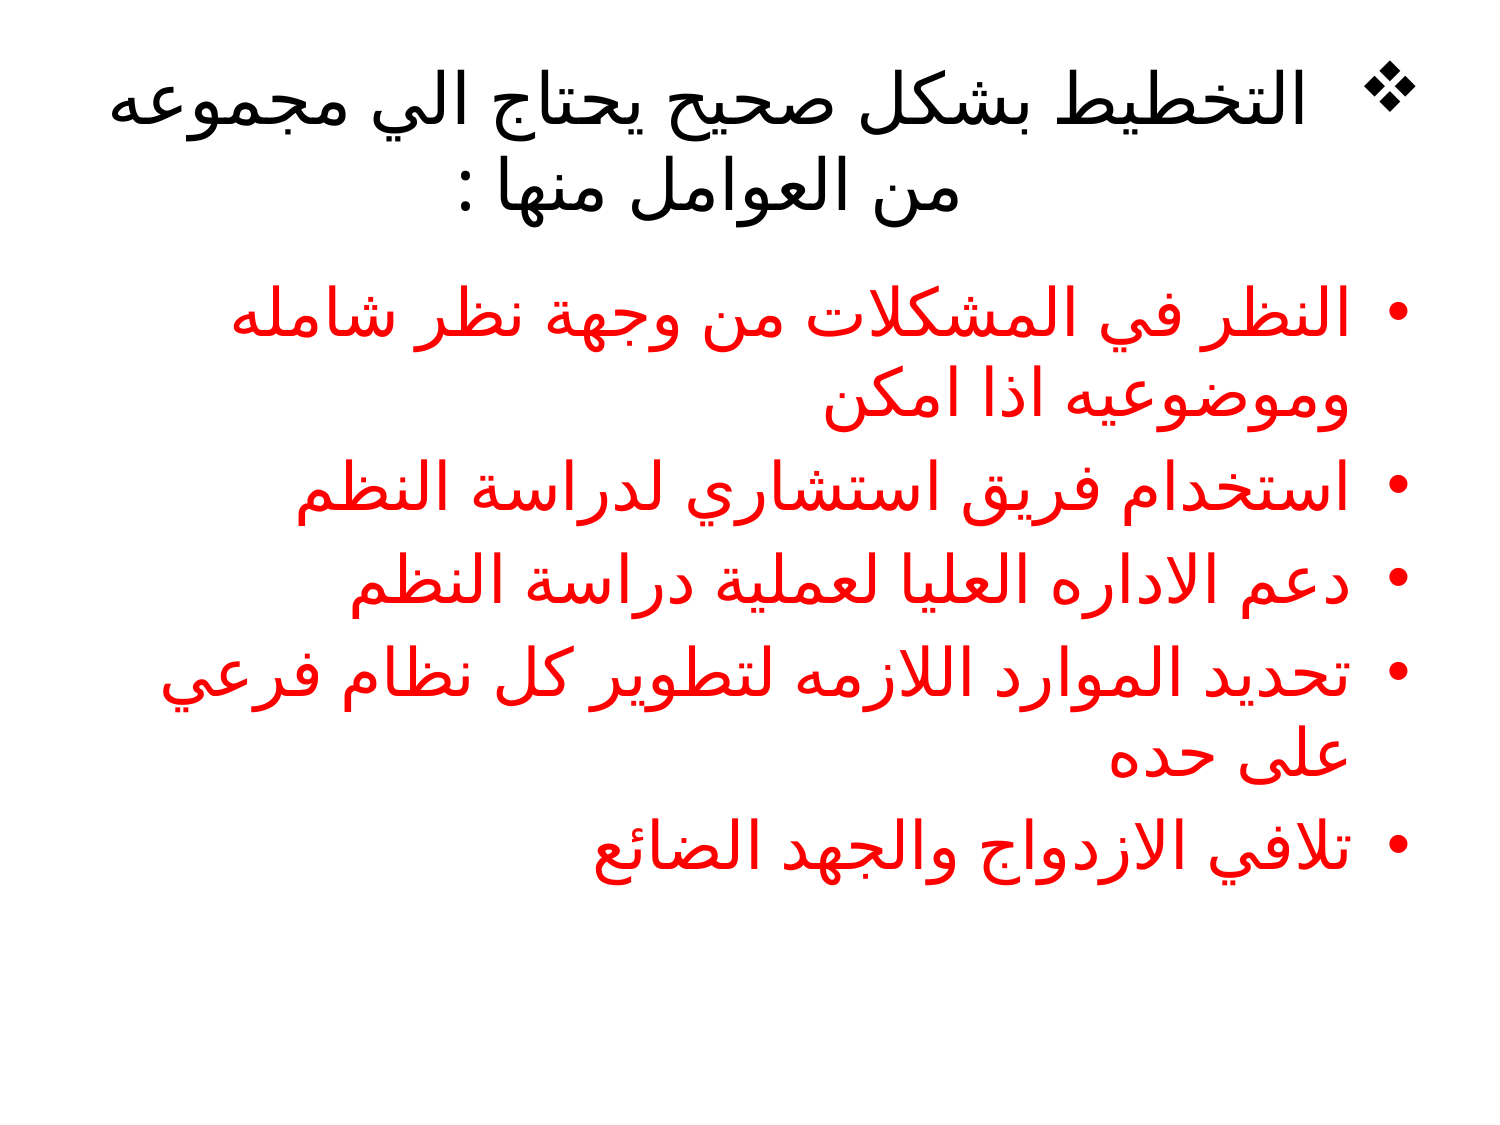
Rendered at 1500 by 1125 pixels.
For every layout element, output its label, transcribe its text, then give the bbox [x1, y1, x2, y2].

list النظر في المشكلات من وجهة نظر شامله وموضوعيه اذا امكن استخدام فريق استشاري لدراسة النظم دعم الاداره العليا لعملية دراسة النظم تحديد الموارد اللازمه لتطوير كل نظام فرعي على حده تلافي الازدواج والجهد الضائع [75, 262, 1425, 1005]
title التخطيط بشكل صحيح يحتاج الي مجموعه من العوامل منها : [75, 45, 1425, 233]
